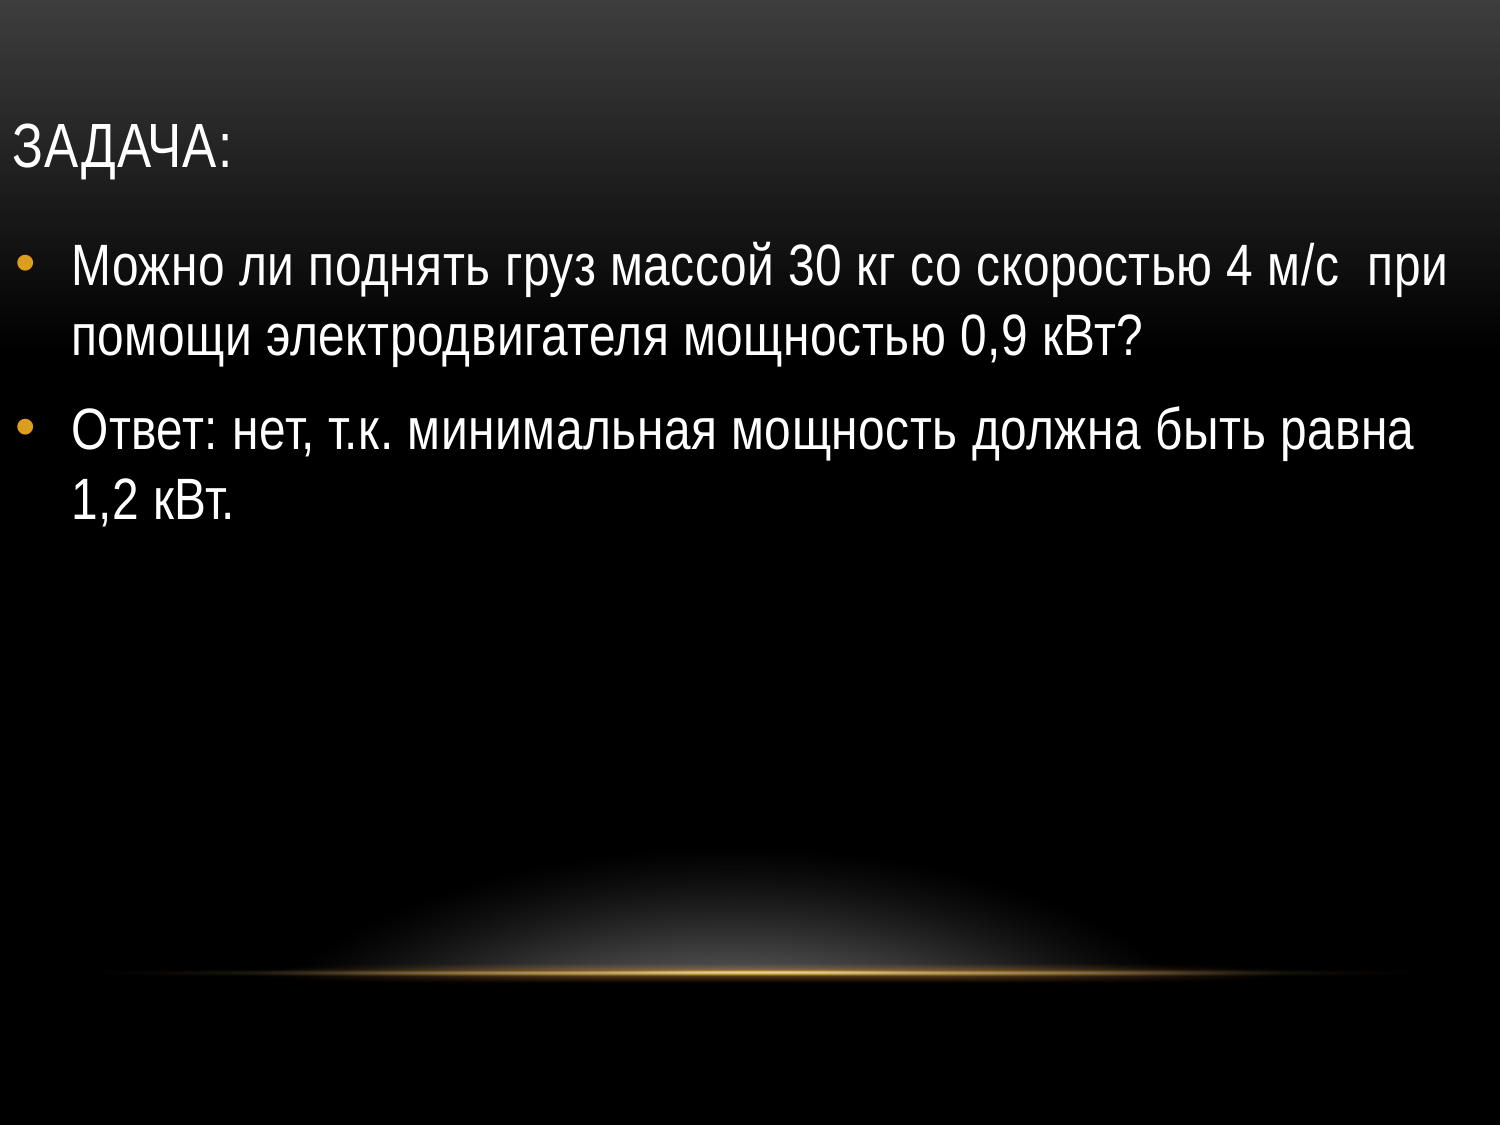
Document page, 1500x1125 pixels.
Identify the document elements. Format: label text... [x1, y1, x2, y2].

list Можно ли поднять груз массой 30 кг со скоростью 4 м/с при помощи электродвигателя мощностью 0,9 кВт? Ответ: нет, т.к. минимальная мощность должна быть равна 1,2 кВт. [0, 219, 1500, 1125]
title Задача: [0, 0, 1298, 188]
picture [0, 0, 1500, 219]
